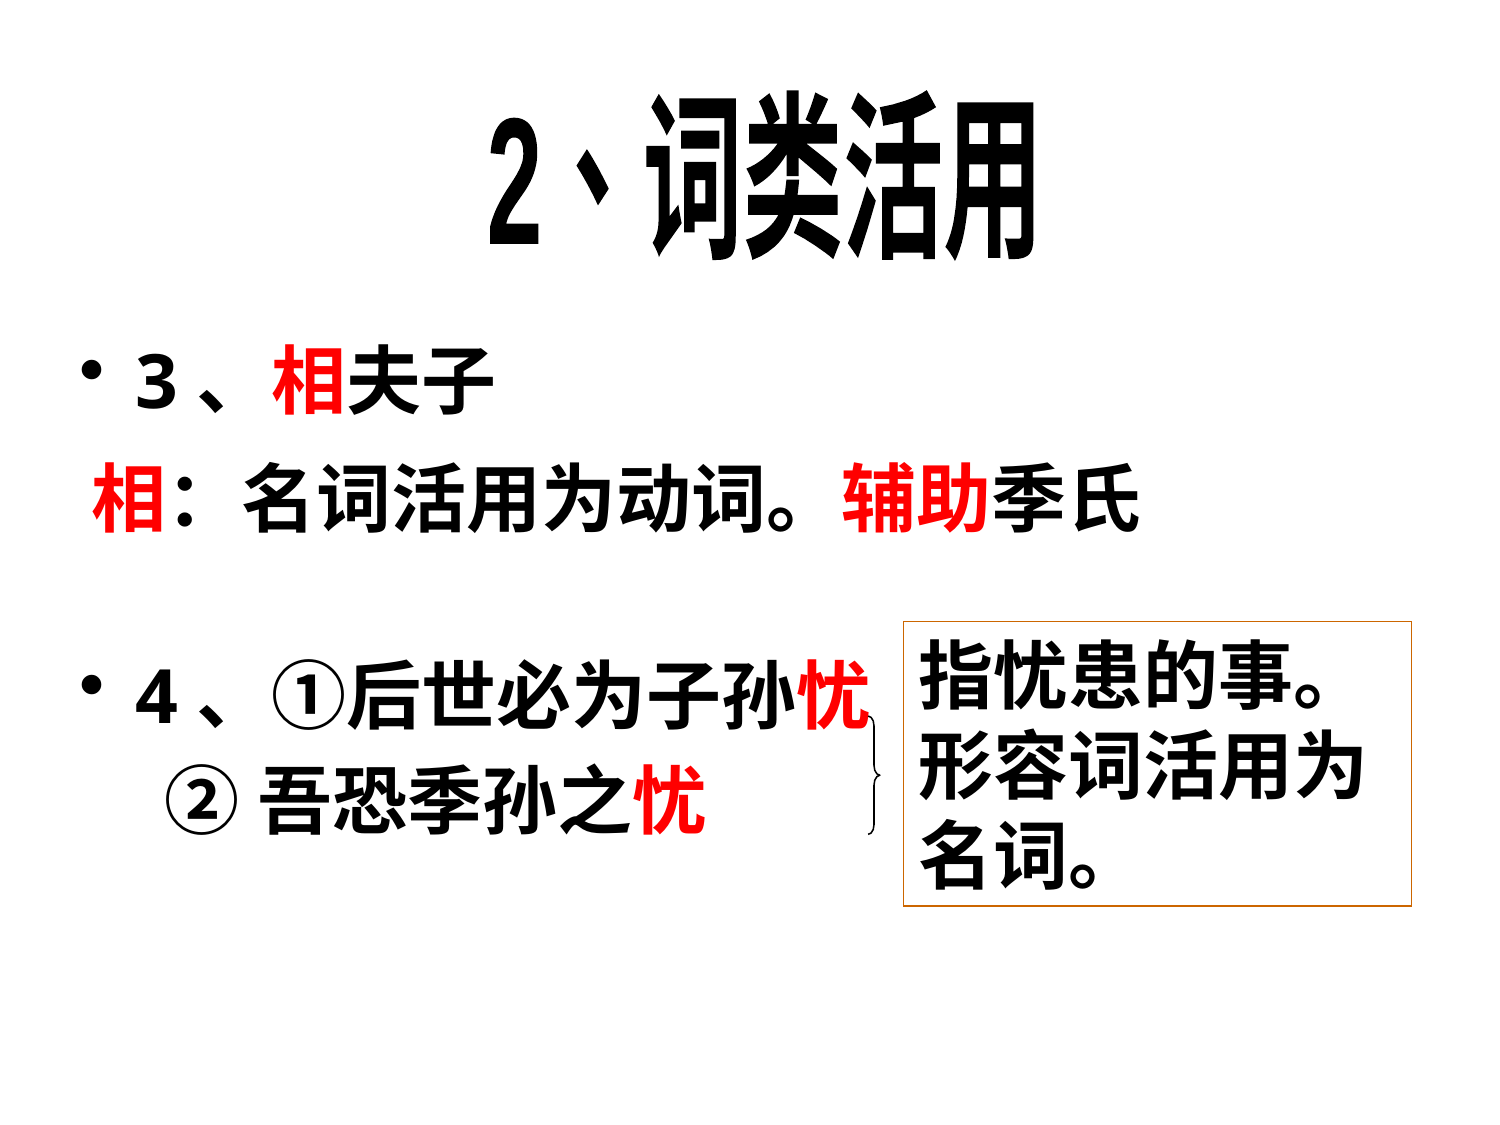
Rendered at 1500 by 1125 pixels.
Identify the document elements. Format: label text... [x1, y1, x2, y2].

text_box 相：名词活用为动词。辅助季氏 [77, 444, 1157, 549]
text_box 指忧患的事。 形容词活用为名词。 [903, 621, 1412, 907]
text_box [868, 716, 880, 835]
list 3、相夫子 4、①后世必为子孙忧 ②吾恐季孙之忧 [64, 326, 1341, 1002]
